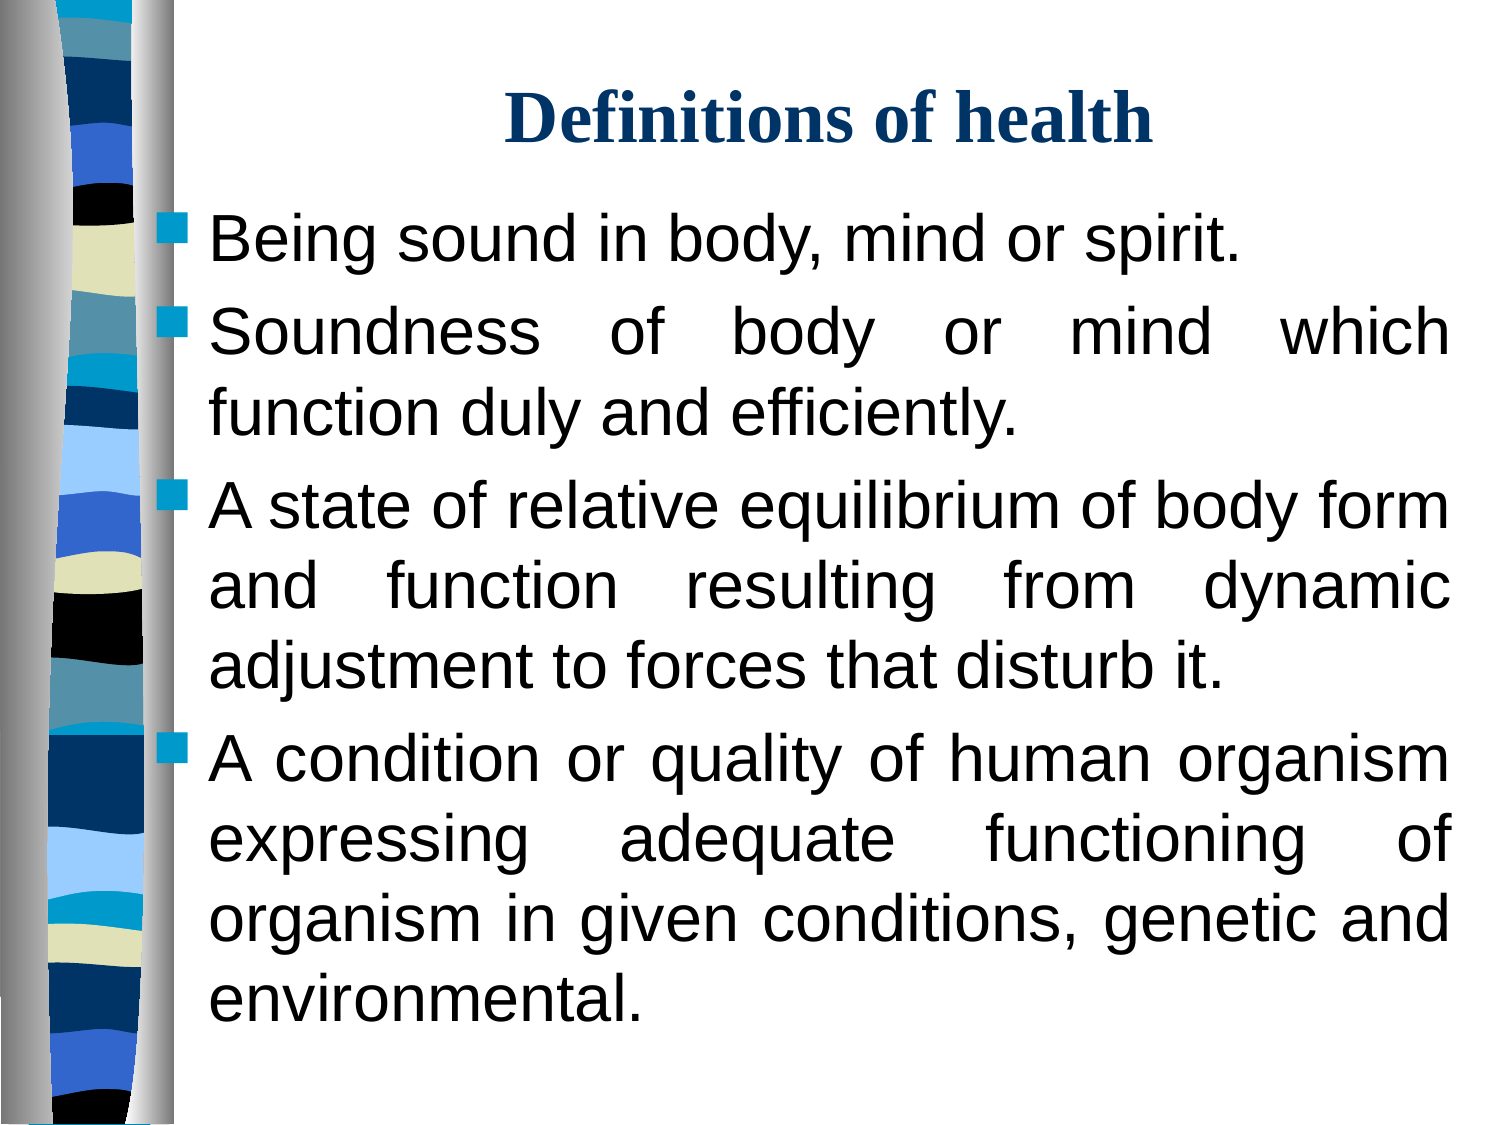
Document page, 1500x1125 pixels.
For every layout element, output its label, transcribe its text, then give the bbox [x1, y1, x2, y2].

list Being sound in body, mind or spirit. Soundness of body or mind which function duly and efficiently. A state of relative equilibrium of body form and function resulting from dynamic adjustment to forces that disturb it. A condition or quality of human organism expressing adequate functioning of organism in given conditions, genetic and environmental. [137, 187, 1468, 1076]
title Definitions of health [192, 37, 1468, 187]
